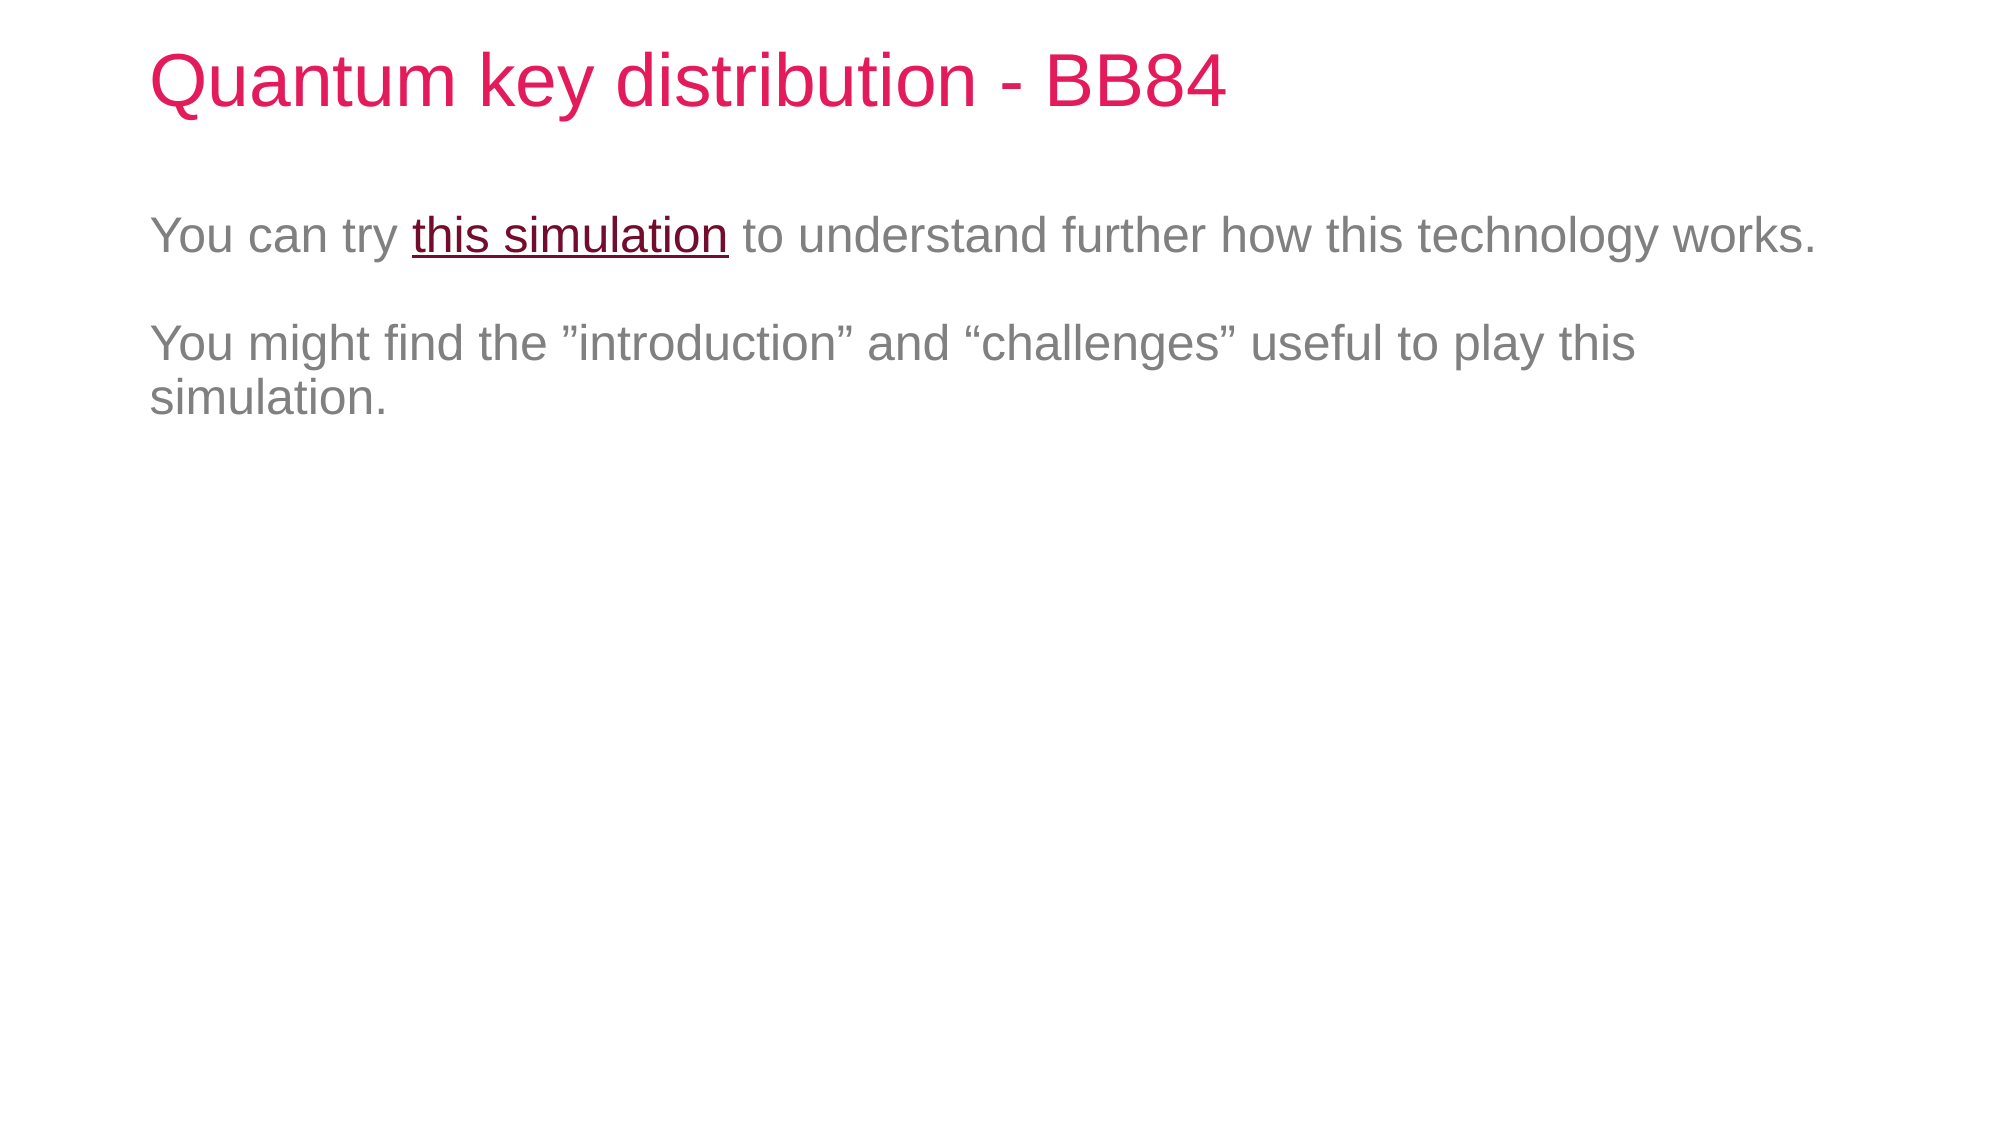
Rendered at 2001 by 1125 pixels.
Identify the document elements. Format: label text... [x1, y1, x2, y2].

title Quantum key distribution - BB84 [149, 30, 1863, 149]
list You can try this simulation to understand further how this technology works. You might find the ”introduction” and “challenges” useful to play this simulation. [149, 208, 1863, 468]
